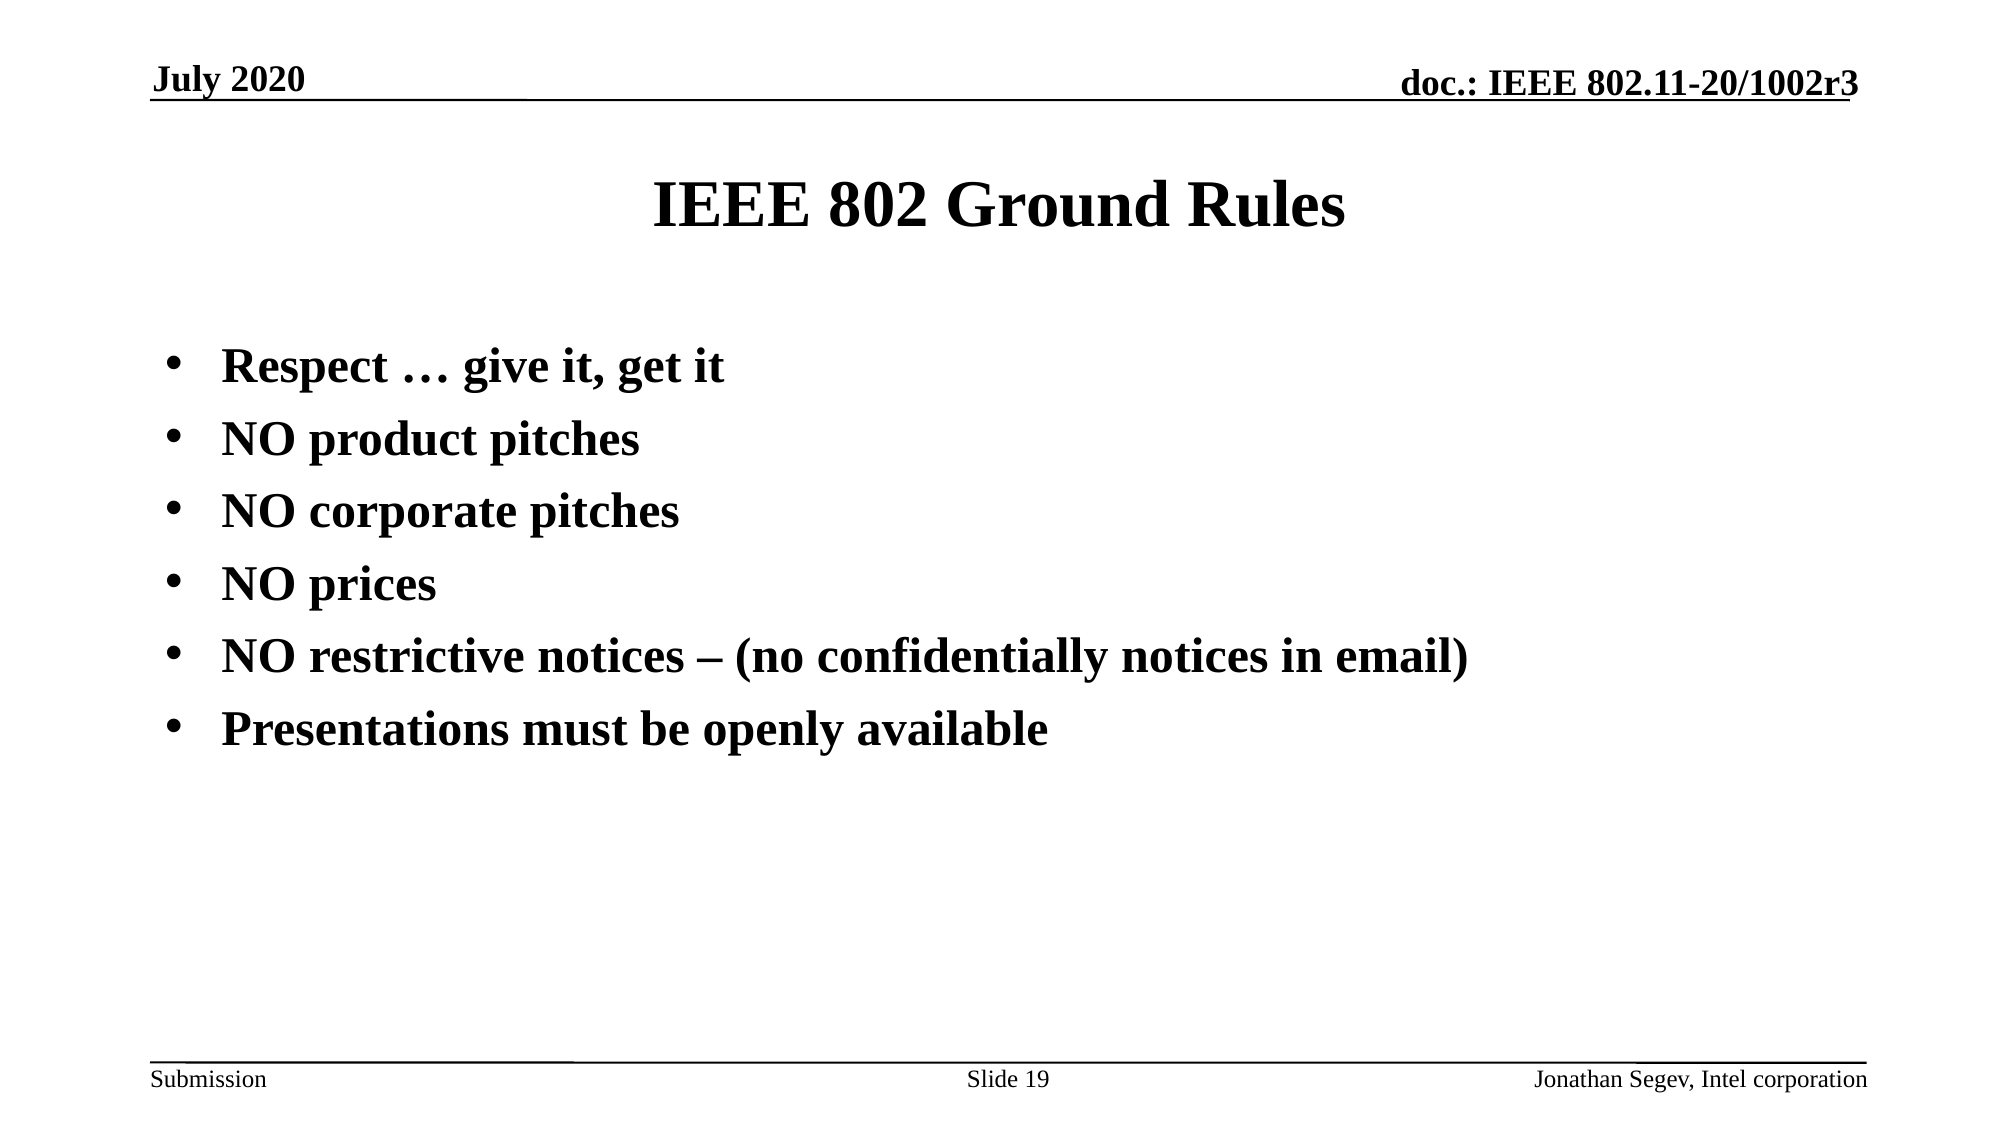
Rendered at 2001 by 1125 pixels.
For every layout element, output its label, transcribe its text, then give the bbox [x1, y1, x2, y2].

title IEEE 802 Ground Rules [149, 112, 1850, 288]
footer Jonathan Segev, Intel corporation [1171, 1061, 1869, 1093]
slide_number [152, 54, 563, 100]
slide_number Slide 19 [950, 1061, 1067, 1123]
list Respect … give it, get it NO product pitches NO corporate pitches NO prices NO restrictive notices – (no confidentially notices in email) Presentations must be openly available [149, 324, 1850, 1000]
